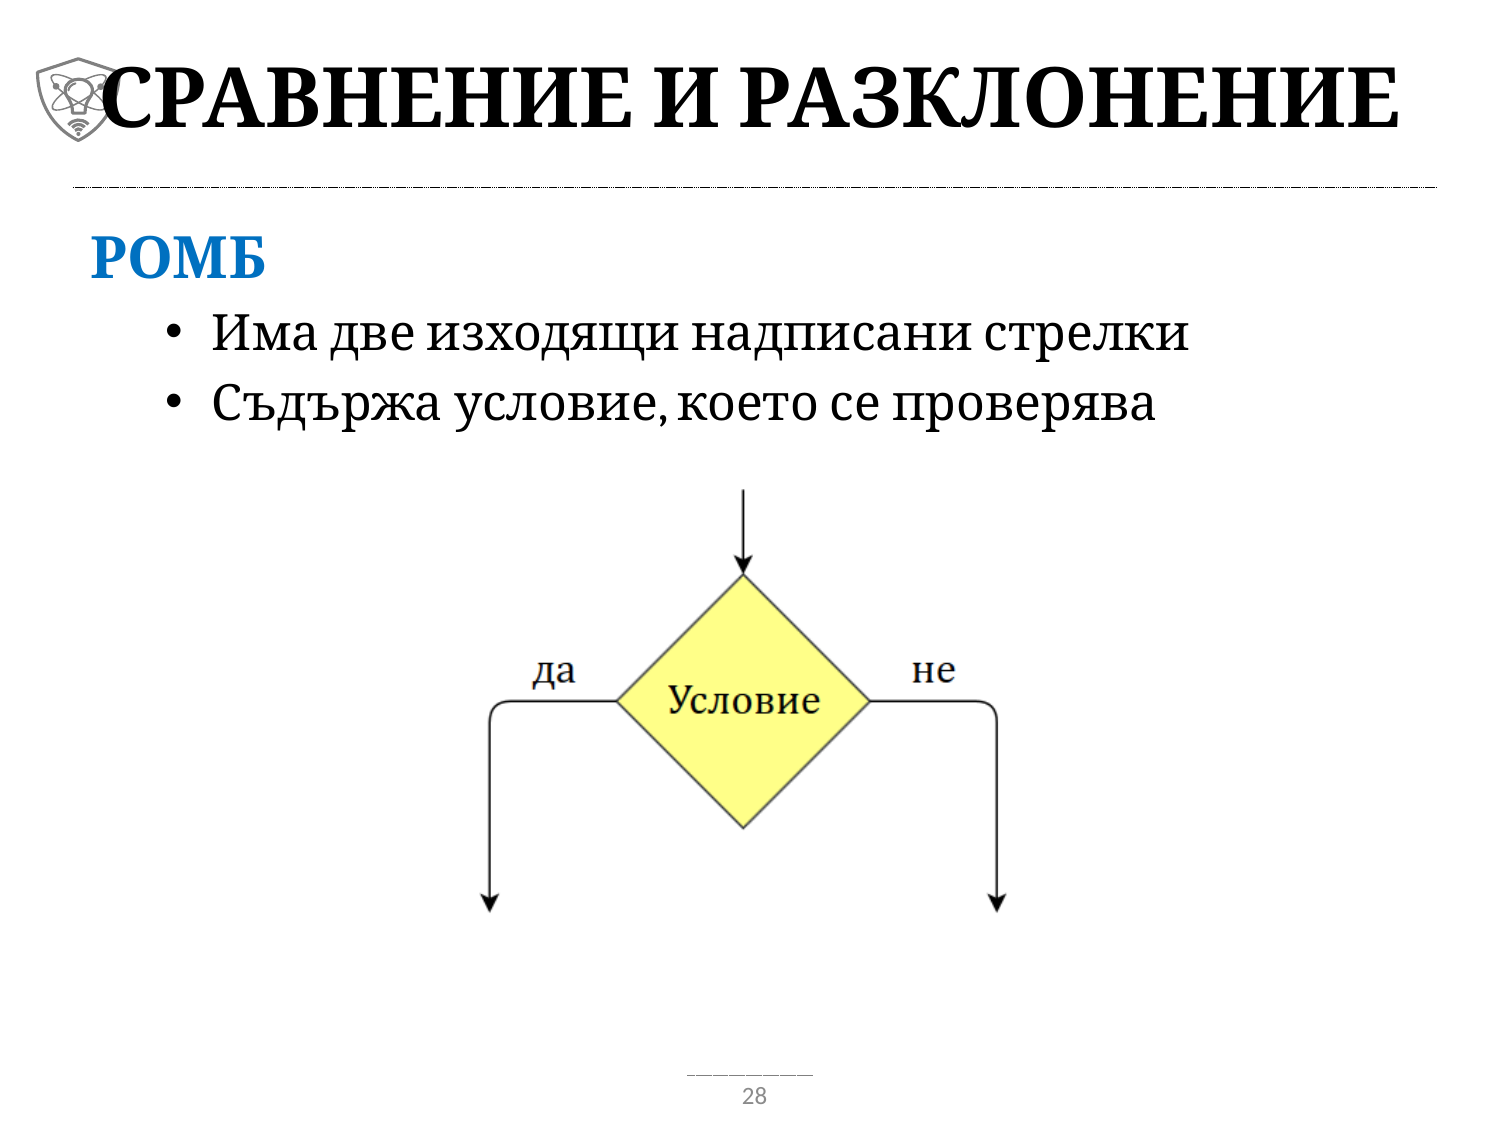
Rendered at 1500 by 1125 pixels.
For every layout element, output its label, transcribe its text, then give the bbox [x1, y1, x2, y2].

title Сравнение и разклонение [0, 0, 1500, 188]
list Ромб Има две изходящи надписани стрелки Съдържа условие, което се проверява [75, 212, 1450, 1063]
slide_number 28 [579, 1065, 930, 1125]
picture [474, 474, 1016, 931]
